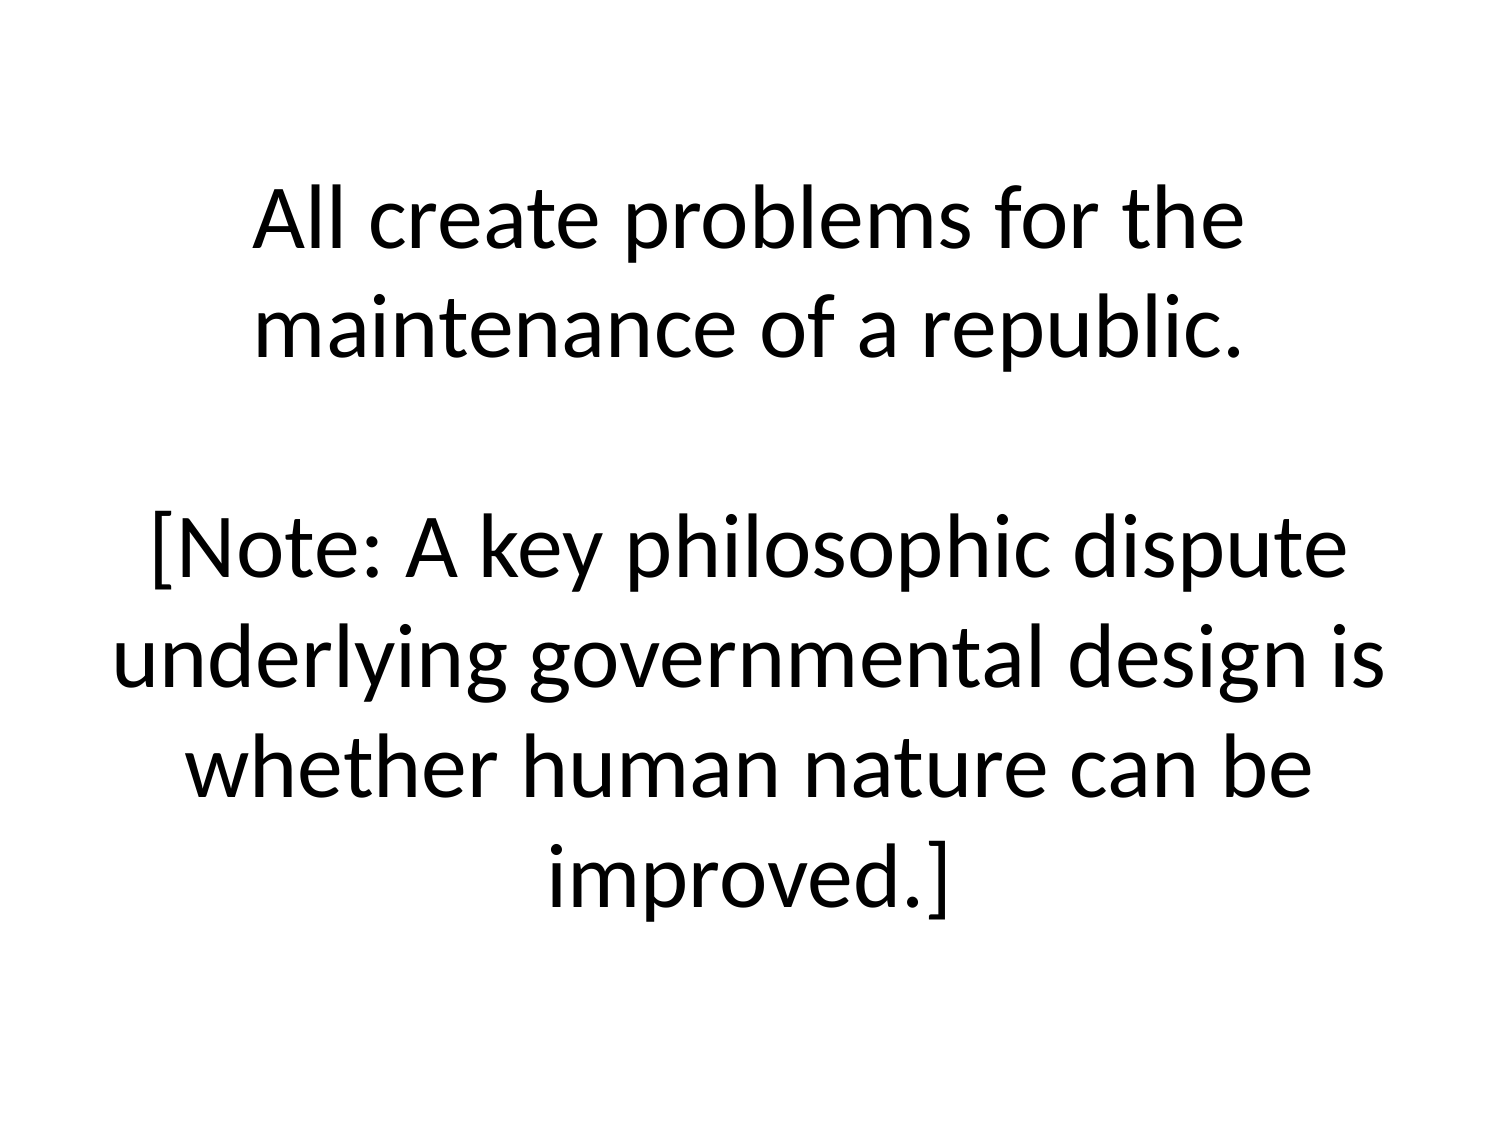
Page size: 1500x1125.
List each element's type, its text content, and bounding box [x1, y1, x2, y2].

title All create problems for the maintenance of a republic. [Note: A key philosophic dispute underlying governmental design is whether human nature can be improved.] [74, 44, 1426, 1038]
